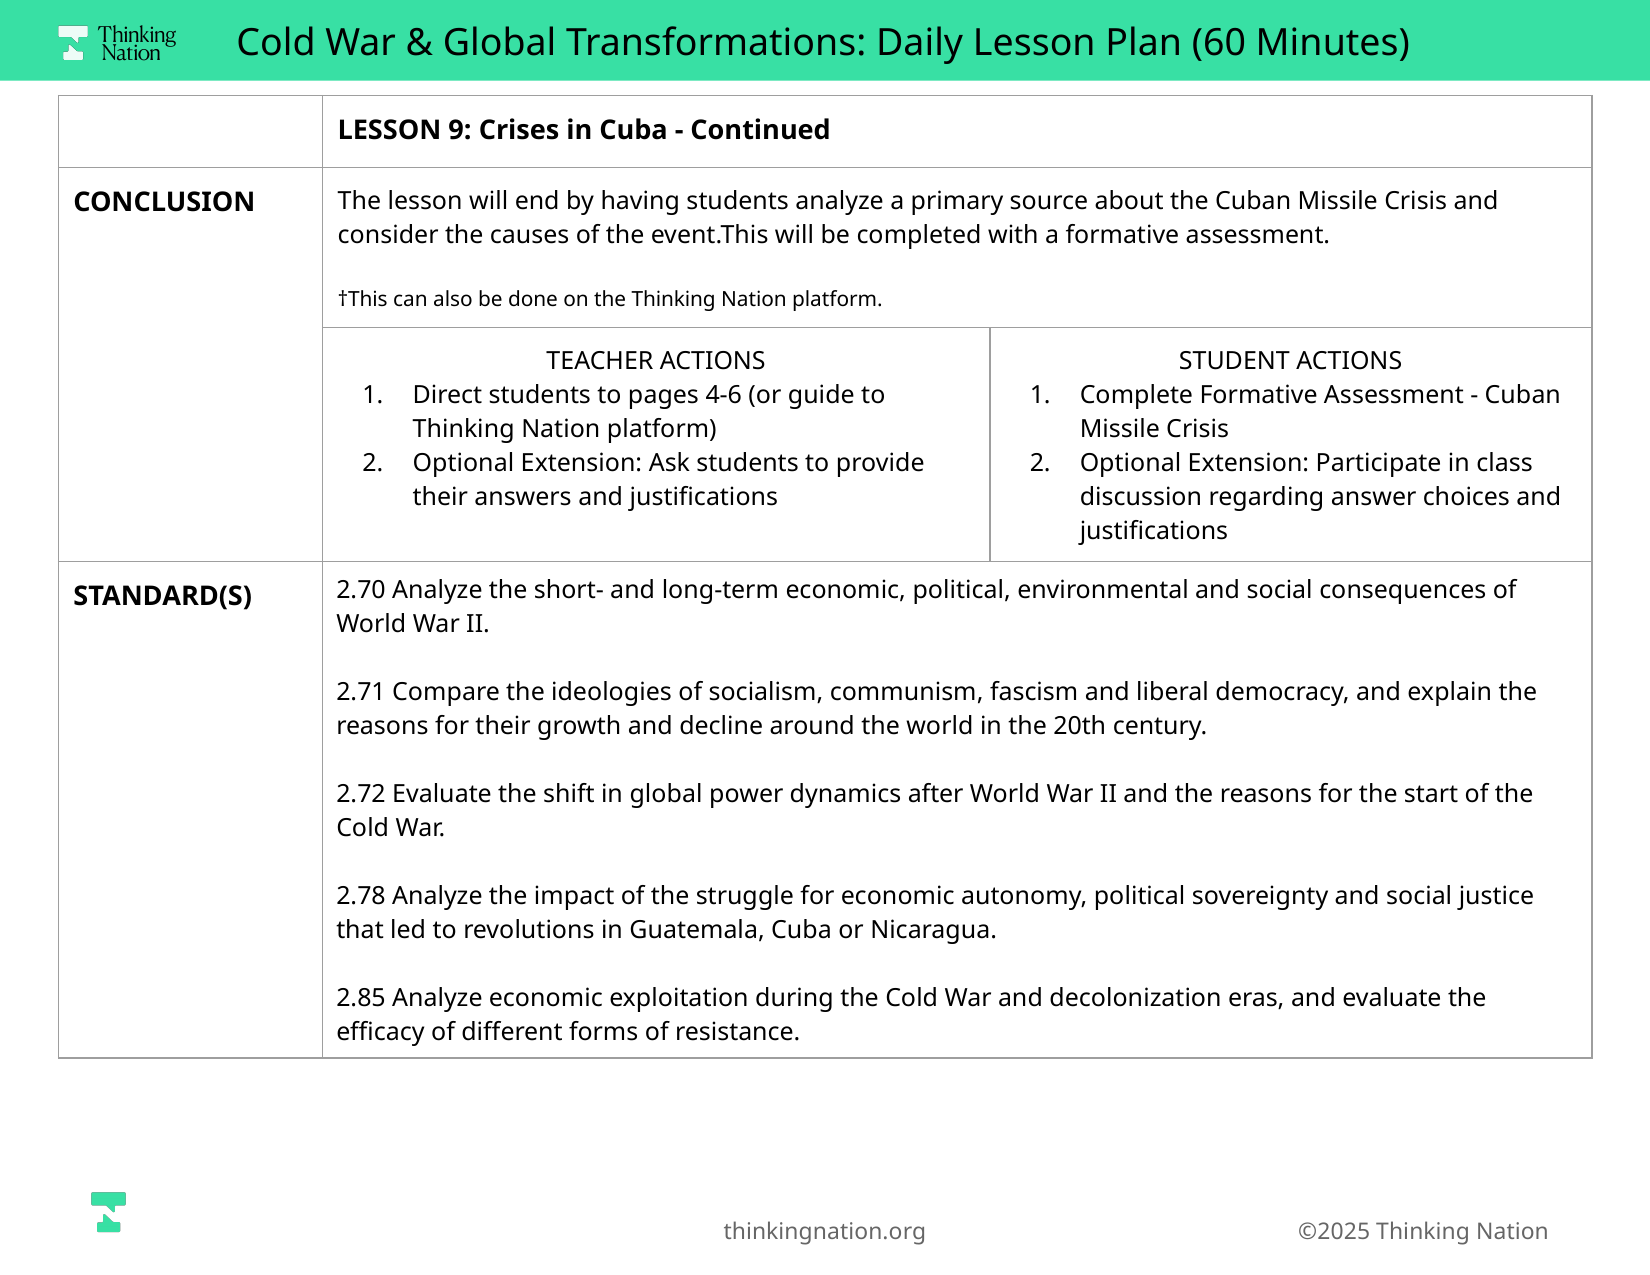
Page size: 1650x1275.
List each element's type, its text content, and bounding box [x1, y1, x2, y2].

text_box thinkingnation.org [629, 1200, 1021, 1240]
table_header LESSON 9: Crises in Cuba - Continued [323, 96, 1591, 167]
text_box Cold War & Global Transformations: Daily Lesson Plan (60 Minutes) [0, 0, 1650, 81]
picture [80, 1184, 136, 1240]
picture [45, 14, 180, 85]
table_cell CONCLUSION [59, 168, 322, 561]
table_cell The lesson will end by having students analyze a primary source about the Cuban Missile Crisis and consider the causes of the event.This will be completed with a formative assessment. †This can also be done on the Thinking Nation platform. [323, 168, 1591, 327]
table_cell STANDARD(S) [59, 562, 322, 1057]
table_cell STUDENT ACTIONS Complete Formative Assessment - Cuban Missile Crisis Optional Extension: Participate in class discussion regarding answer choices and justifications [991, 328, 1591, 561]
table_cell 2.70 Analyze the short- and long-term economic, political, environmental and social consequences of World War II. 2.71 Compare the ideologies of socialism, communism, fascism and liberal democracy, and explain the reasons for their growth and decline around the world in the 20th century. 2.72 Evaluate the shift in global power dynamics after World War II and the reasons for the start of the Cold War. 2.78 Analyze the impact of the struggle for economic autonomy, political sovereignty and social justice that led to revolutions in Guatemala, Cuba or Nicaragua. 2.85 Analyze economic exploitation during the Cold War and decolonization eras, and evaluate the efficacy of different forms of resistance. [323, 562, 1591, 1057]
table_header [59, 96, 322, 167]
table_cell TEACHER ACTIONS Direct students to pages 4-6 (or guide to Thinking Nation platform) Optional Extension: Ask students to provide their answers and justifications [323, 328, 989, 561]
text_box ©2025 Thinking Nation [1174, 1200, 1566, 1240]
